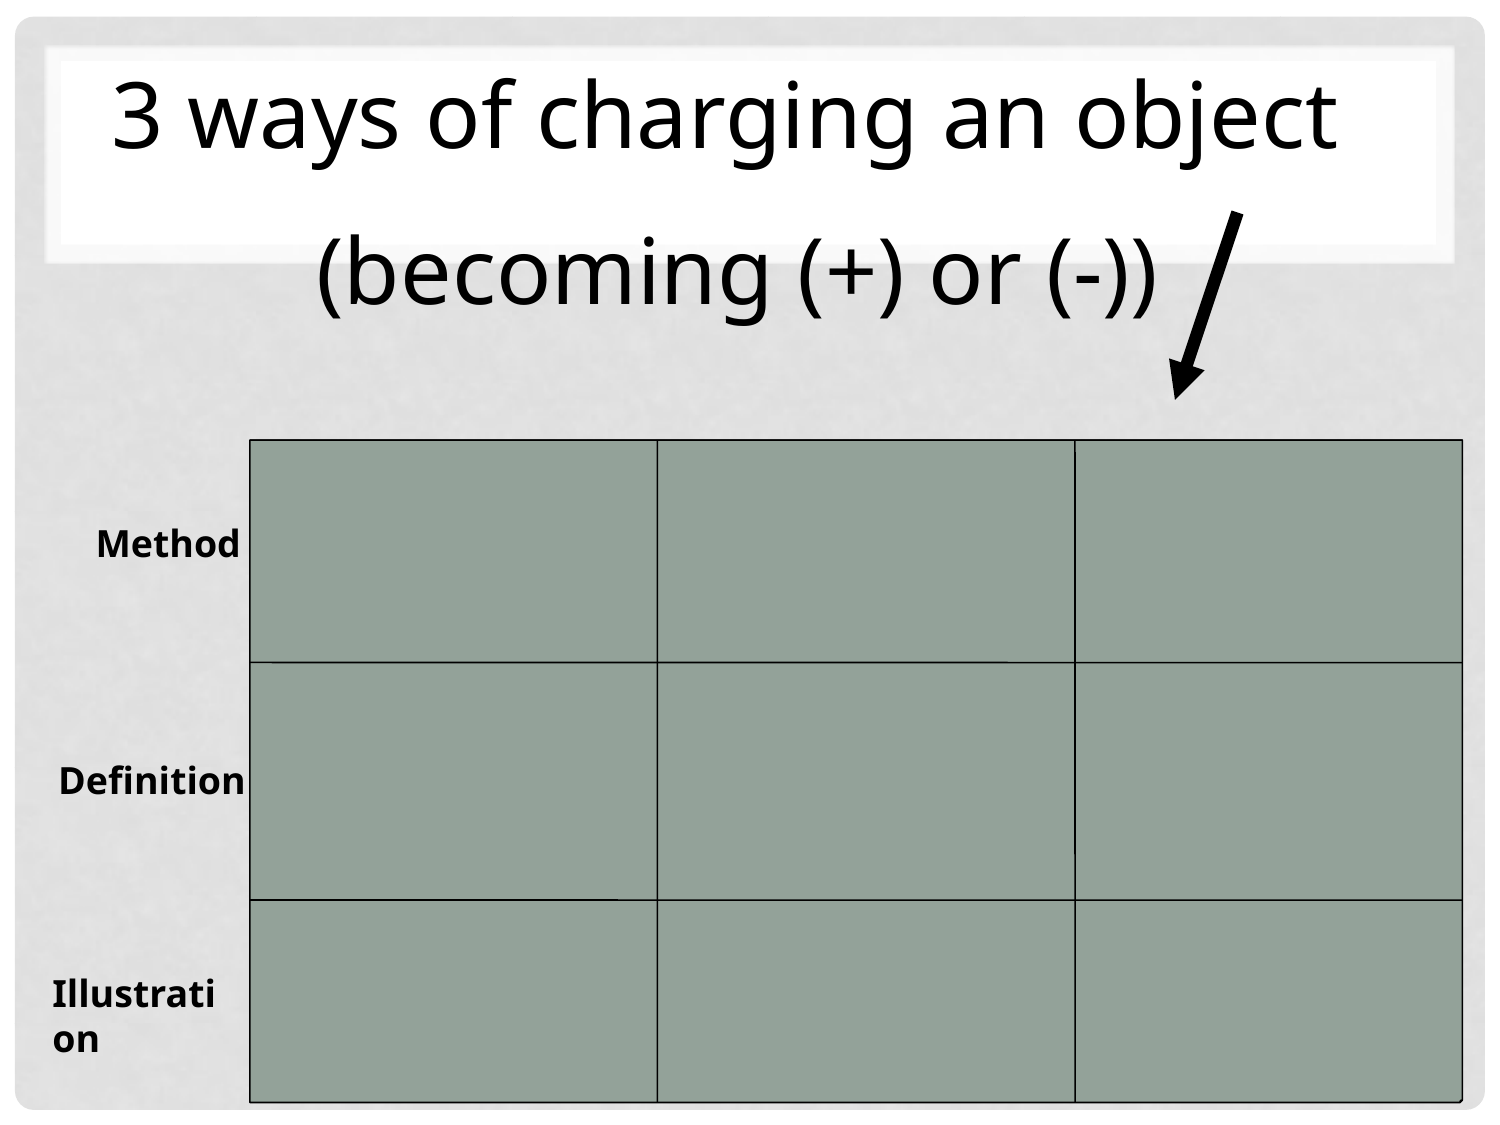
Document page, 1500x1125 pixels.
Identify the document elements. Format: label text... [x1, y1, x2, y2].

text_box 3 ways of charging an object (becoming (+) or (-)) [50, 49, 1425, 331]
text_box [1173, 212, 1238, 400]
text_box [249, 901, 657, 1103]
text_box [658, 901, 1075, 1103]
text_box [658, 441, 1463, 662]
text_box Method [80, 512, 294, 573]
text_box [658, 663, 1075, 900]
text_box [1076, 901, 1463, 1103]
text_box [249, 663, 657, 900]
text_box Definition [43, 749, 294, 810]
text_box [1076, 663, 1463, 900]
text_box [249, 441, 657, 662]
text_box Illustration [37, 962, 250, 1068]
